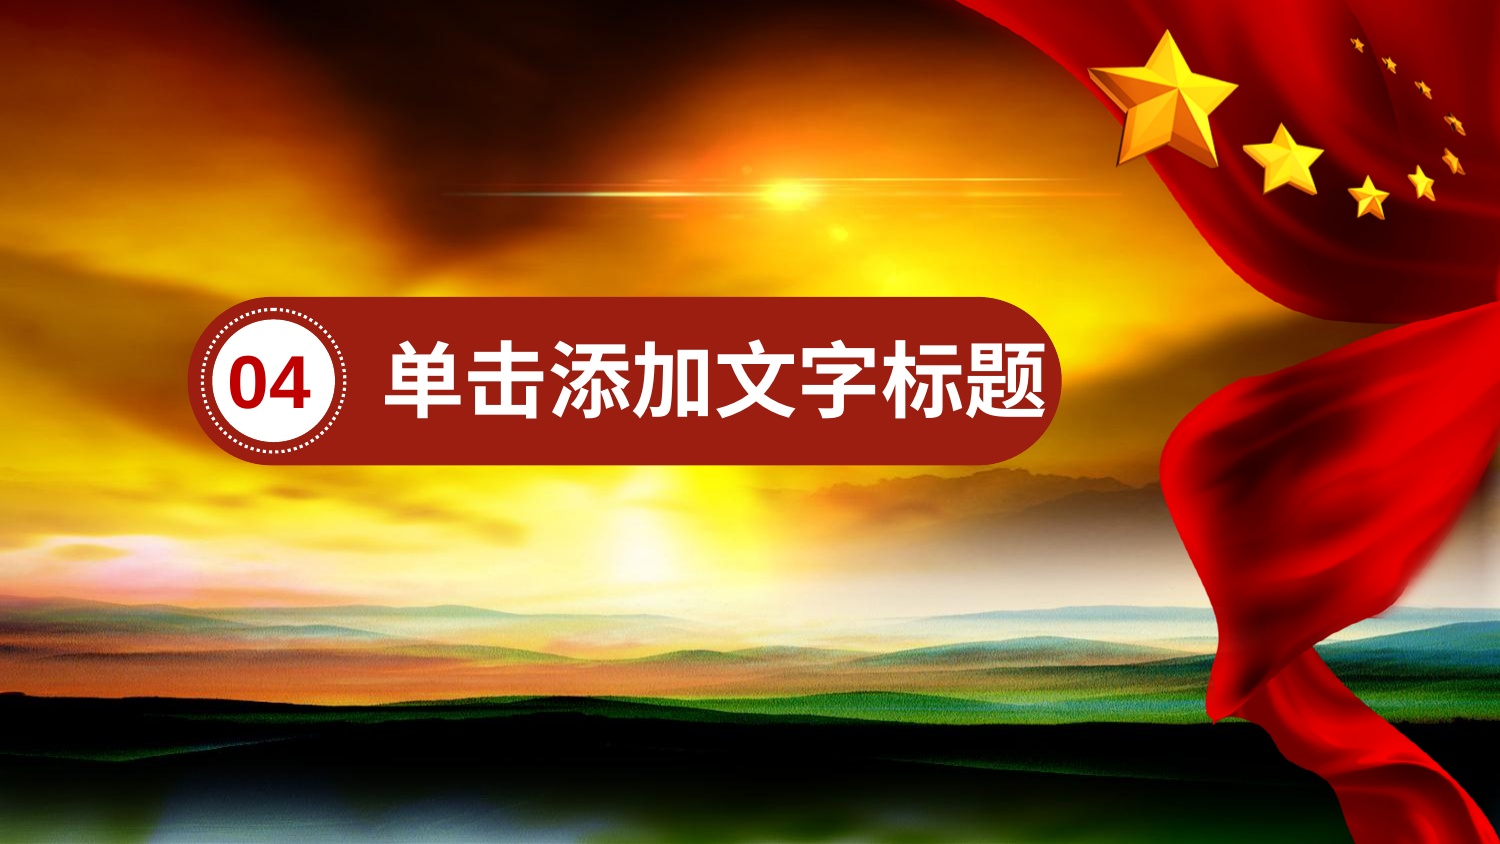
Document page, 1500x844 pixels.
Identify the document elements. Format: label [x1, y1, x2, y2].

text_box [187, 296, 1067, 466]
picture [0, 0, 1500, 844]
